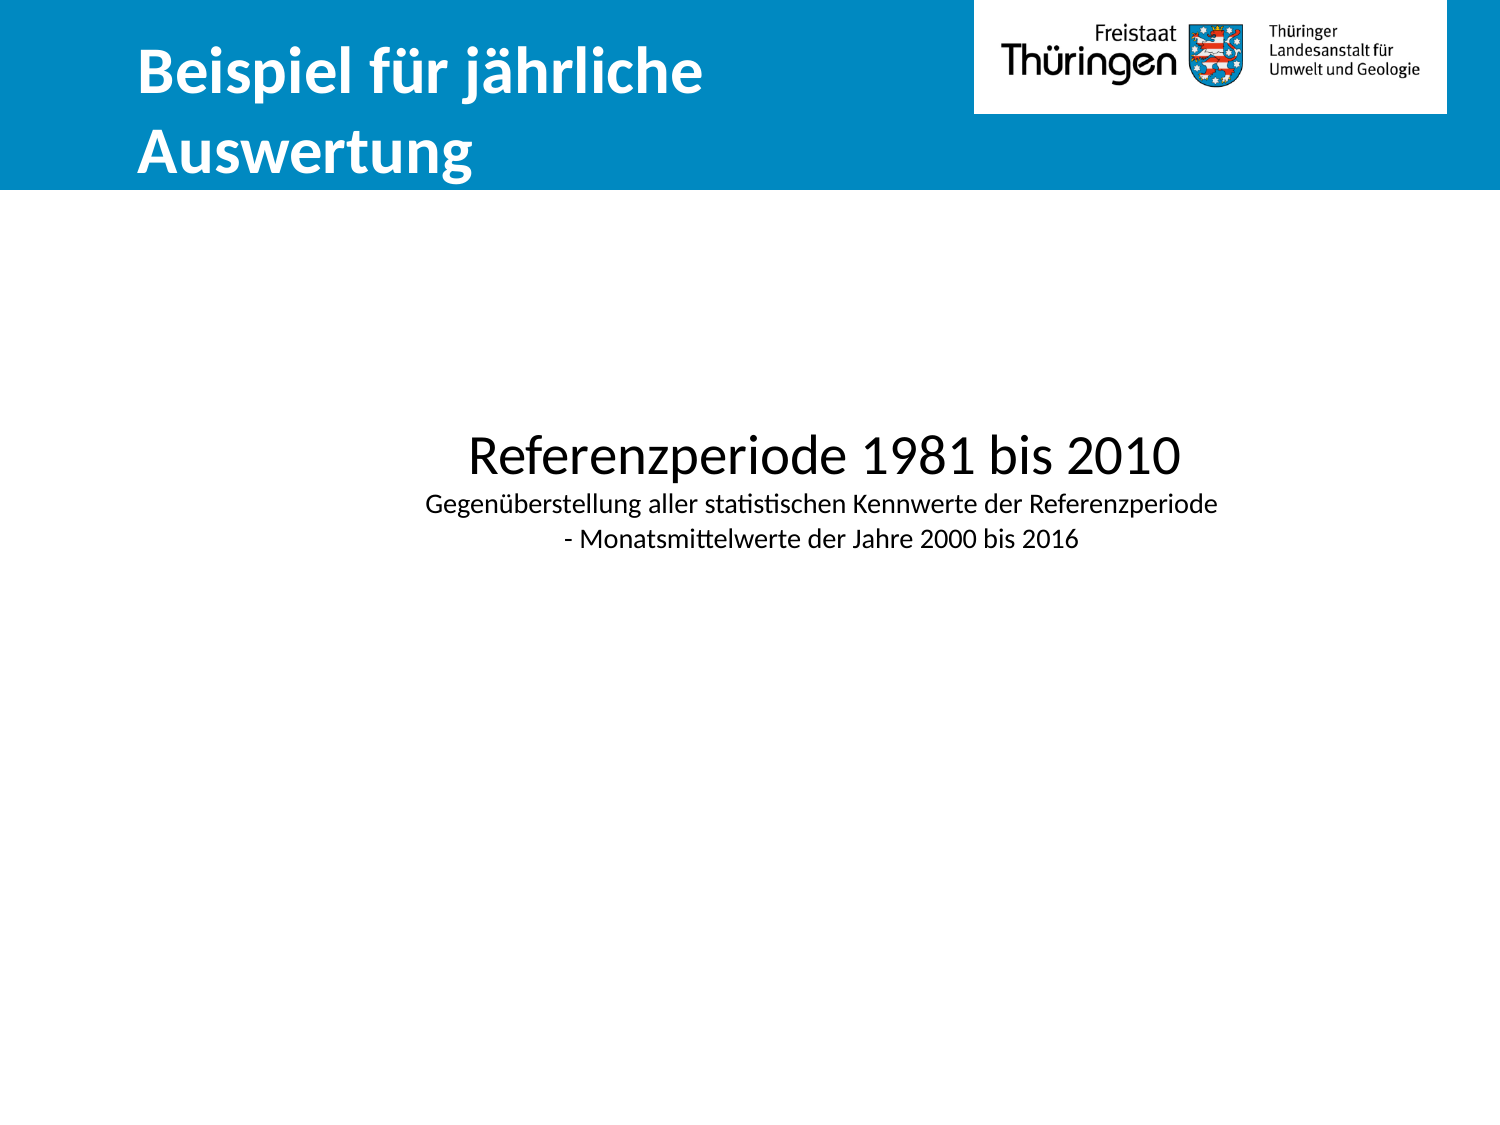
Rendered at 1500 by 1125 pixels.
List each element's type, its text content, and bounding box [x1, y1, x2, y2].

picture [975, 0, 1446, 113]
title Referenzperiode 1981 bis 2010 Gegenüberstellung aller statistischen Kennwerte der Referenzperiode - Monatsmittelwerte der Jahre 2000 bis 2016 [150, 408, 1500, 597]
text_box Beispiel für jährliche Auswertung [64, 19, 845, 194]
